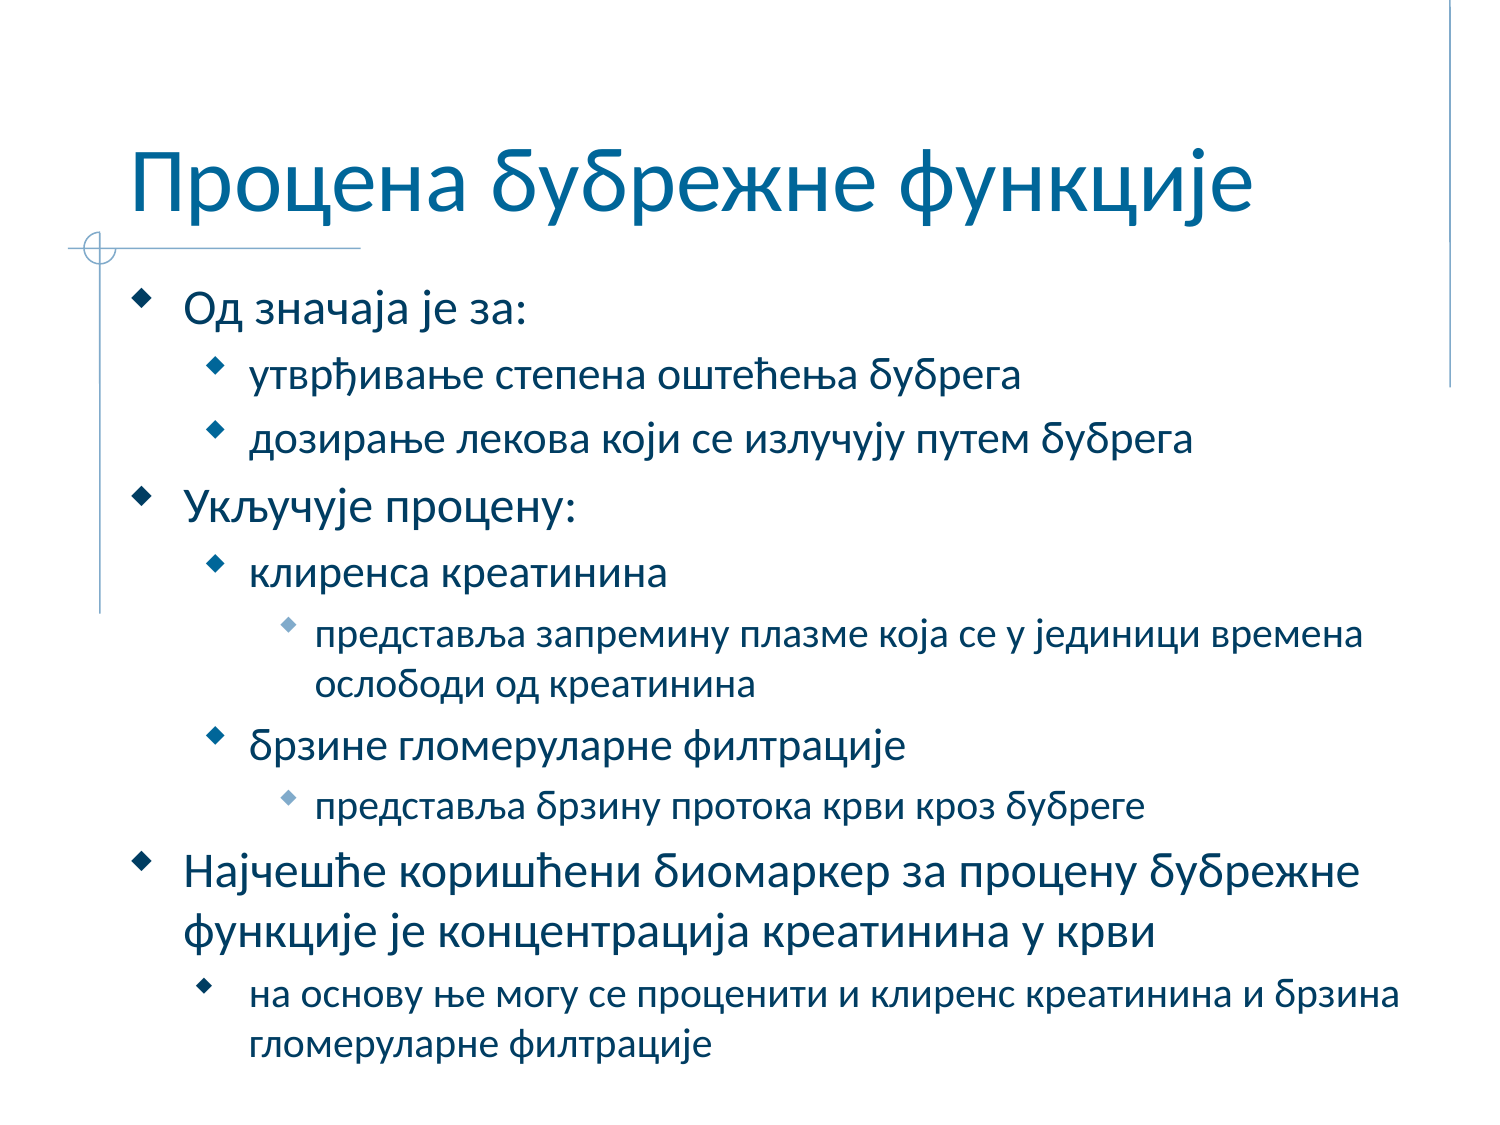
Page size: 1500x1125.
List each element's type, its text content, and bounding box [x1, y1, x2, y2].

list Од значаја је за: утврђивање степена оштећења бубрега дозирање лекова који се излучују путем бубрега Укључује процену: клиренса креатинина представља запремину плазме која се у јединици времена ослободи од креатинина брзине гломеруларне филтрације представља брзину протока крви кроз бубреге Најчешће коришћени биомаркер за процену бубрежне функције је концентрација креатинина у крви на основу ње могу се проценити и клиренс креатинина и брзина гломеруларне филтрације [111, 266, 1436, 1024]
title Процена бубрежне функције [113, 49, 1436, 238]
